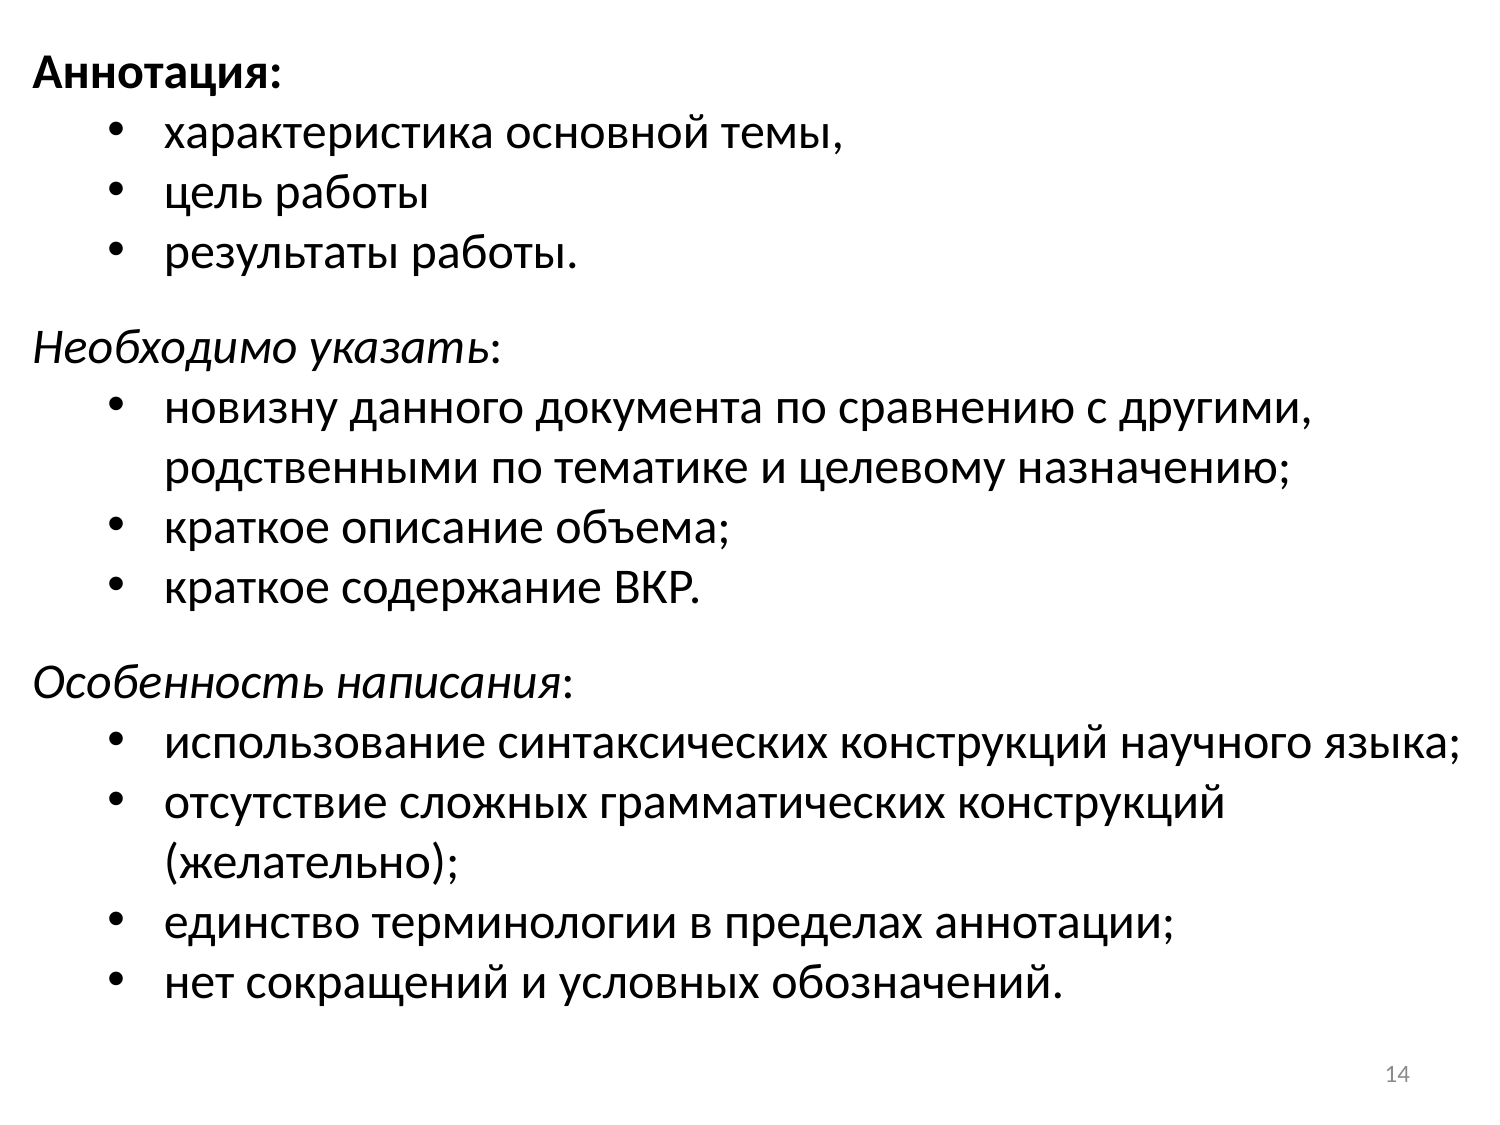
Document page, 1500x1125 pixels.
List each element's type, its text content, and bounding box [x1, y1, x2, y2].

text_box Аннотация: характеристика основной темы, цель работы результаты работы. Необходимо указать: новизну данного документа по сравнению с другими, родственными по тематике и целевому назначению; краткое описание объема; краткое содержание ВКР. Особенность написания: использование синтаксических конструкций научного языка; отсутствие сложных грамматических конструкций (желательно); единство терминологии в пределах аннотации; нет сокращений и условных обозначений. [17, 30, 1483, 1016]
slide_number 14 [1074, 1042, 1425, 1103]
